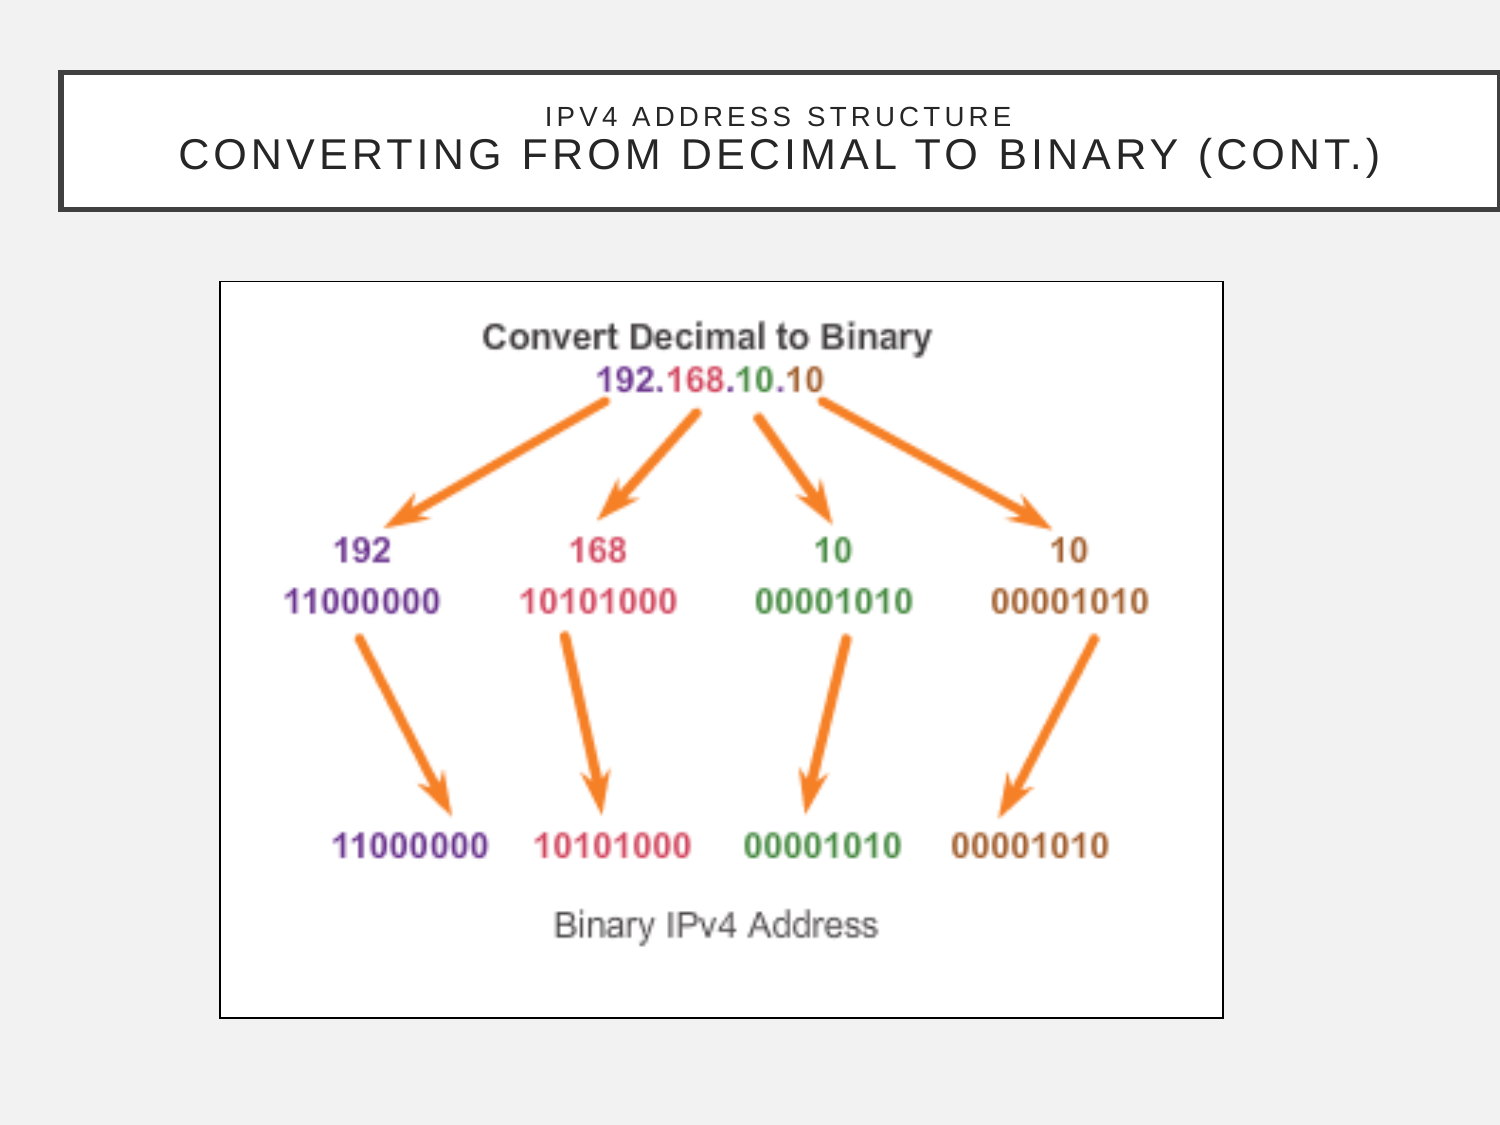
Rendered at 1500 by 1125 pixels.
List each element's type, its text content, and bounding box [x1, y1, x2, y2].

picture [220, 282, 1223, 1018]
title IPv4 Address Structure Converting from Decimal to Binary (Cont.) [58, 70, 1500, 212]
